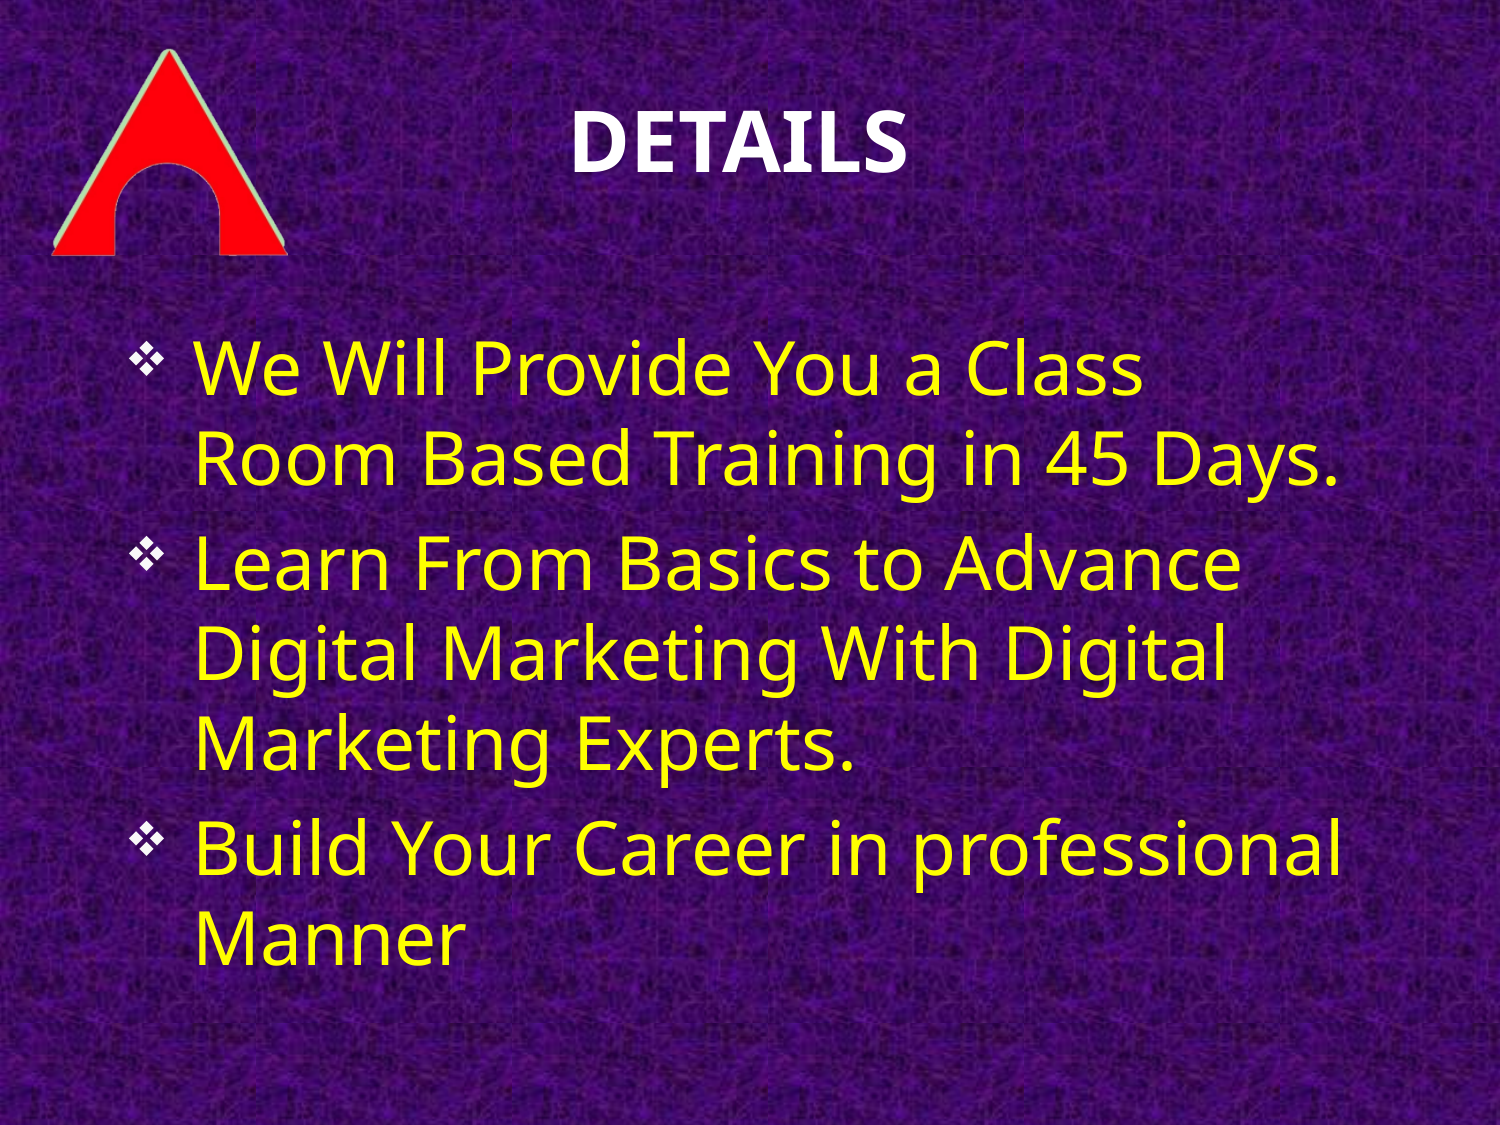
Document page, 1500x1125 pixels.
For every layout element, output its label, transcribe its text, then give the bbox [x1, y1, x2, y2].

title DETAILS [292, 45, 1425, 233]
picture [0, 0, 1500, 1125]
list We Will Provide You a Class Room Based Training in 45 Days. Learn From Basics to Advance Digital Marketing With Digital Marketing Experts. Build Your Career in professional Manner [87, 312, 1438, 1085]
